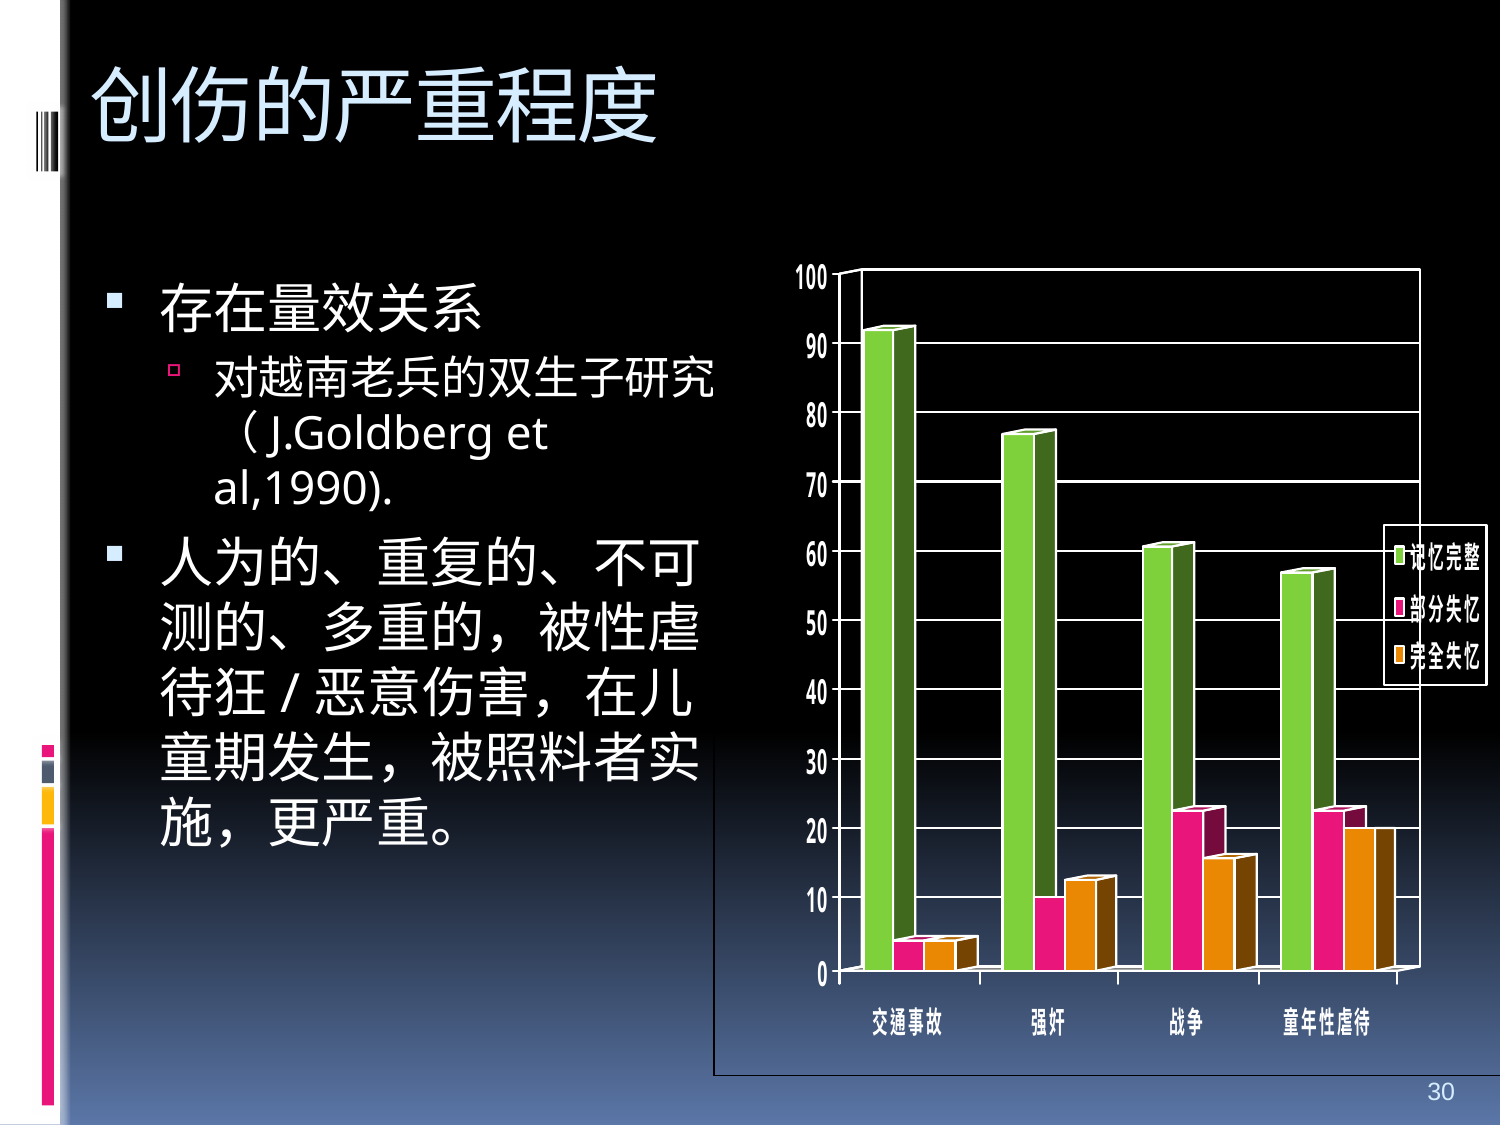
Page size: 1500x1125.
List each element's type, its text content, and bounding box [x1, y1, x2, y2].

list 存在量效关系 对越南老兵的双生子研究（J.Goldberg et al,1990). 人为的、重复的、不可测的、多重的，被性虐待狂/恶意伤害，在儿童期发生，被照料者实施，更严重。 [76, 267, 705, 1011]
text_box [714, 113, 1500, 1076]
title 创伤的严重程度 [75, 45, 1425, 233]
slide_number 30 [1412, 1086, 1488, 1113]
